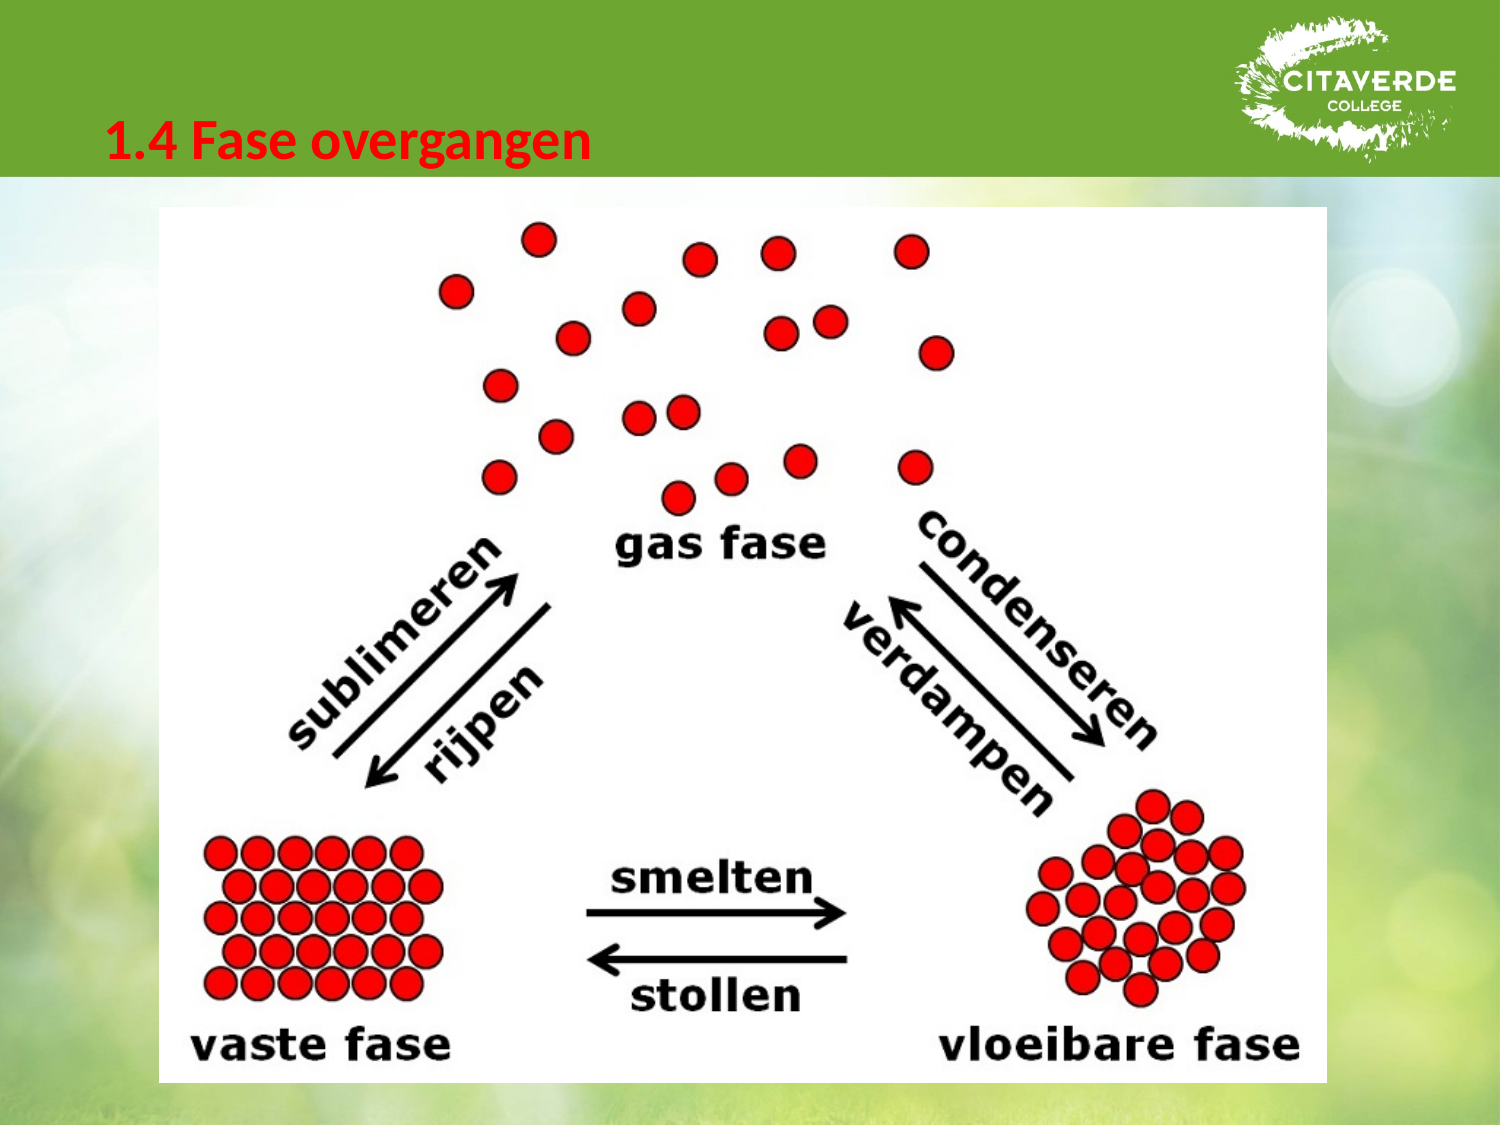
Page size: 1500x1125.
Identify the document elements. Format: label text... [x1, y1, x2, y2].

picture [0, 0, 1500, 1125]
text_box 1.4 Fase overgangen [88, 93, 833, 179]
